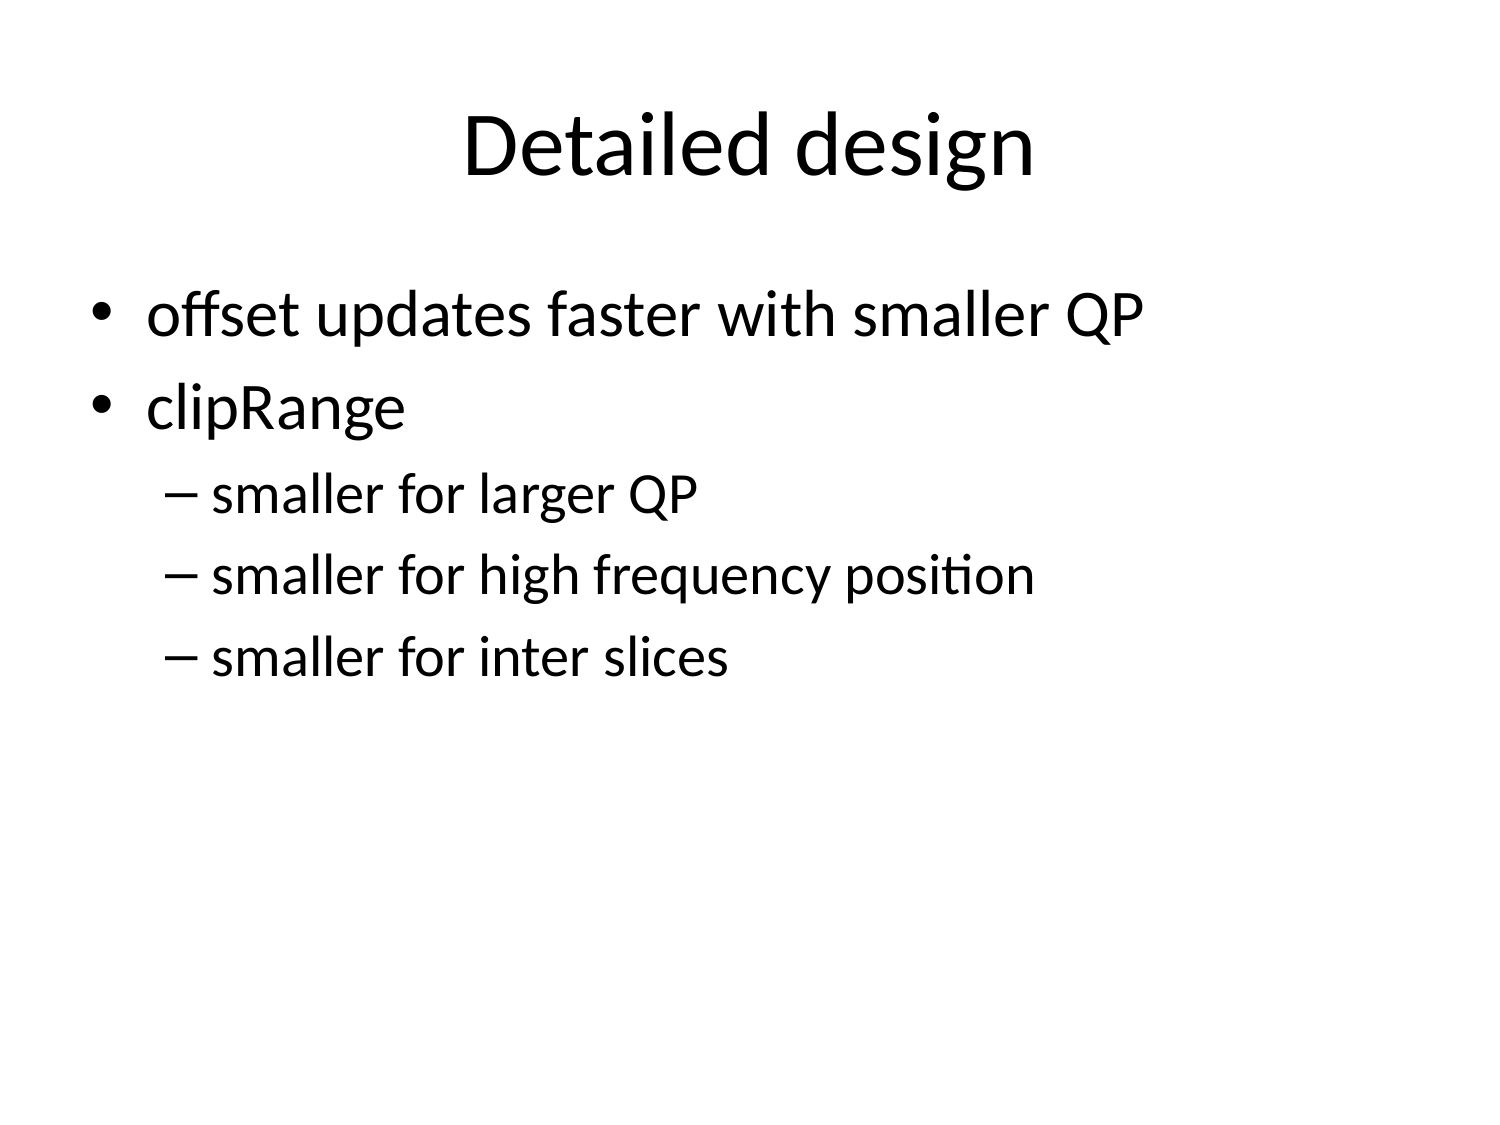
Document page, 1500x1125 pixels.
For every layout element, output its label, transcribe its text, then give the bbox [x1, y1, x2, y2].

list offset updates faster with smaller QP clipRange smaller for larger QP smaller for high frequency position smaller for inter slices [75, 262, 1425, 1005]
title Detailed design [75, 45, 1425, 233]
